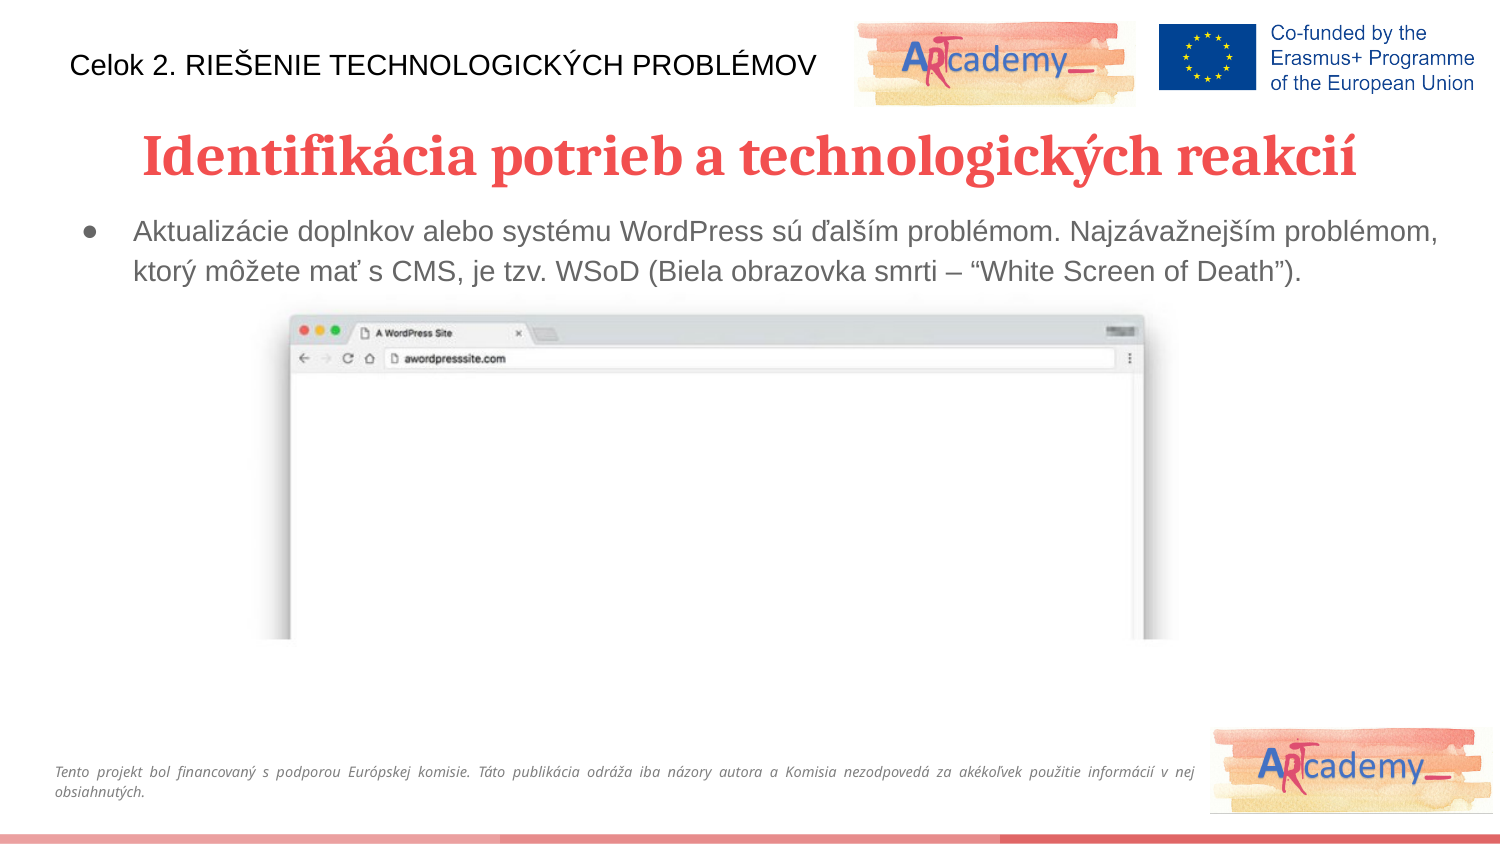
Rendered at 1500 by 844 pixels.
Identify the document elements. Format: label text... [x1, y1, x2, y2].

picture [1158, 24, 1474, 94]
picture [1210, 709, 1493, 844]
text_box Tento projekt bol financovaný s podporou Európskej komisie. Táto publikácia odráža iba názory autora a Komisia nezodpovedá za akékoľvek použitie informácií v nej obsiahnutých. [39, 754, 1205, 799]
title Identifikácia potrieb a technologických reakcií [36, 0, 1464, 203]
text_box Celok 2. RIEŠENIE TECHNOLOGICKÝCH PROBLÉMOV [54, 39, 849, 89]
picture [247, 290, 1180, 648]
picture [854, 2, 1137, 138]
list Aktualizácie doplnkov alebo systému WordPress sú ďalším problémom. Najzávažnejším problémom, ktorý môžete mať s CMS, je tzv. WSoD (Biela obrazovka smrti – “White Screen of Death”). [43, 192, 1500, 327]
